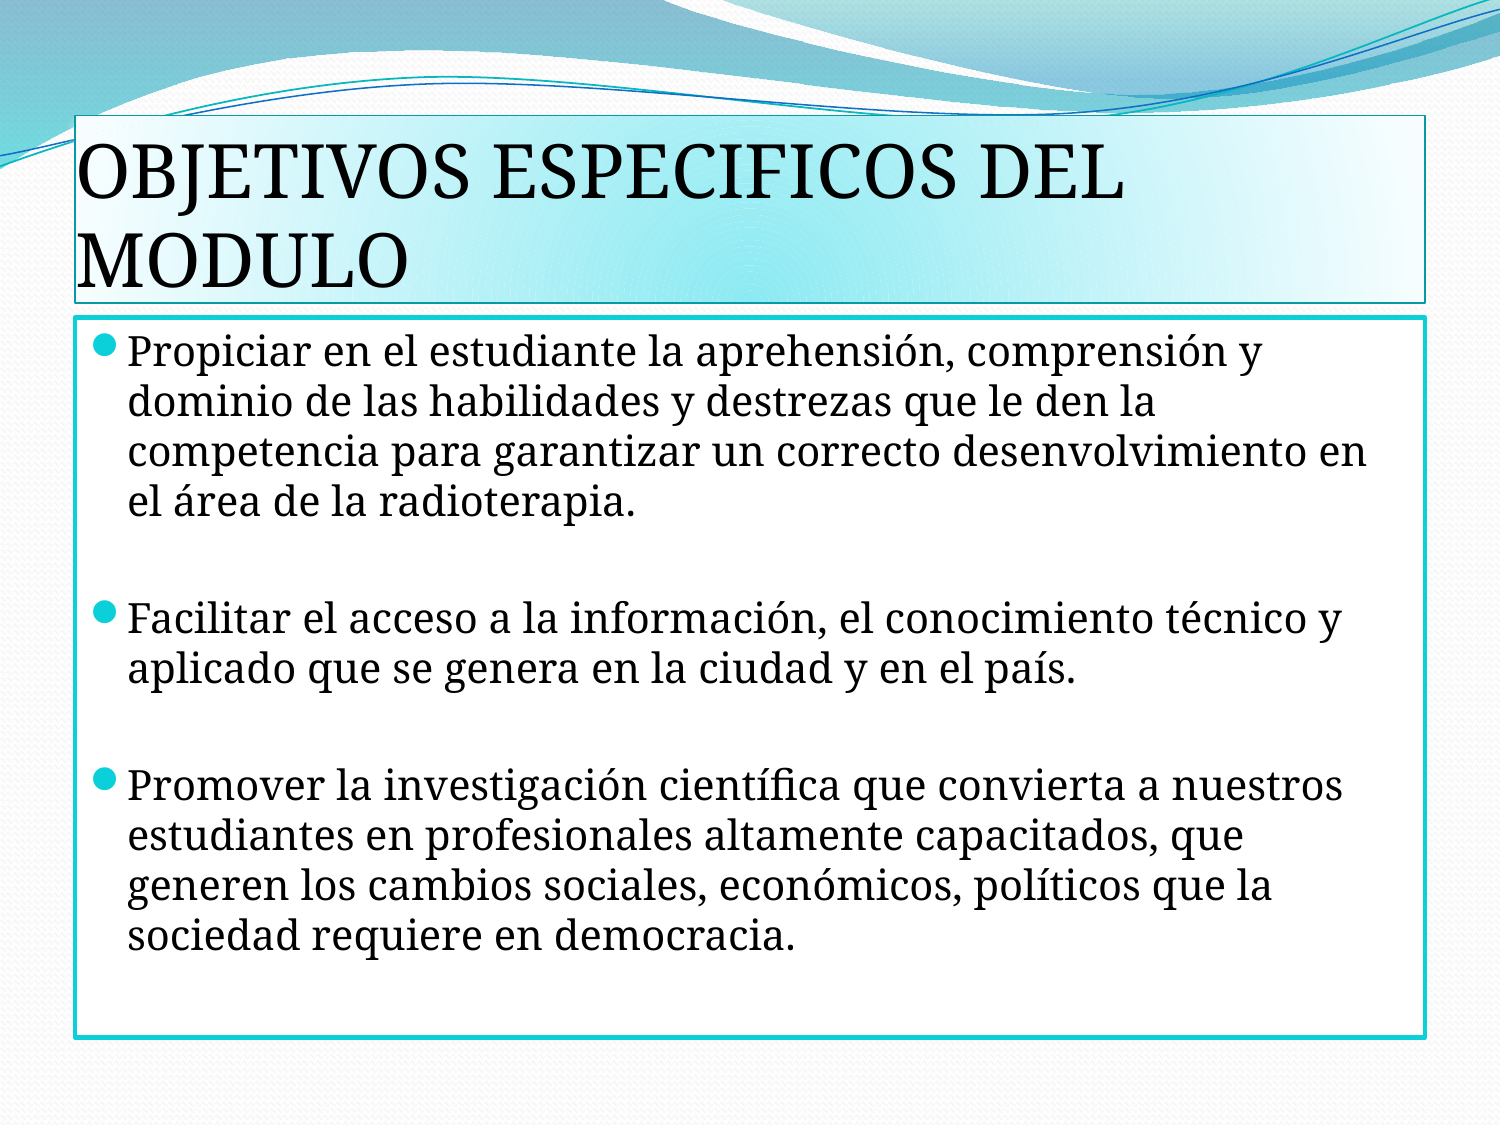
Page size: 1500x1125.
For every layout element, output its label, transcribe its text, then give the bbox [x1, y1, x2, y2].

title OBJETIVOS ESPECIFICOS DEL MODULO [74, 115, 1426, 304]
list Propiciar en el estudiante la aprehensión, comprensión y dominio de las habilidades y destrezas que le den la competencia para garantizar un correcto desenvolvimiento en el área de la radioterapia. Facilitar el acceso a la información, el conocimiento técnico y aplicado que se genera en la ciudad y en el país. Promover la investigación científica que convierta a nuestros estudiantes en profesionales altamente capacitados, que generen los cambios sociales, económicos, políticos que la sociedad requiere en democracia. [73, 315, 1427, 1040]
